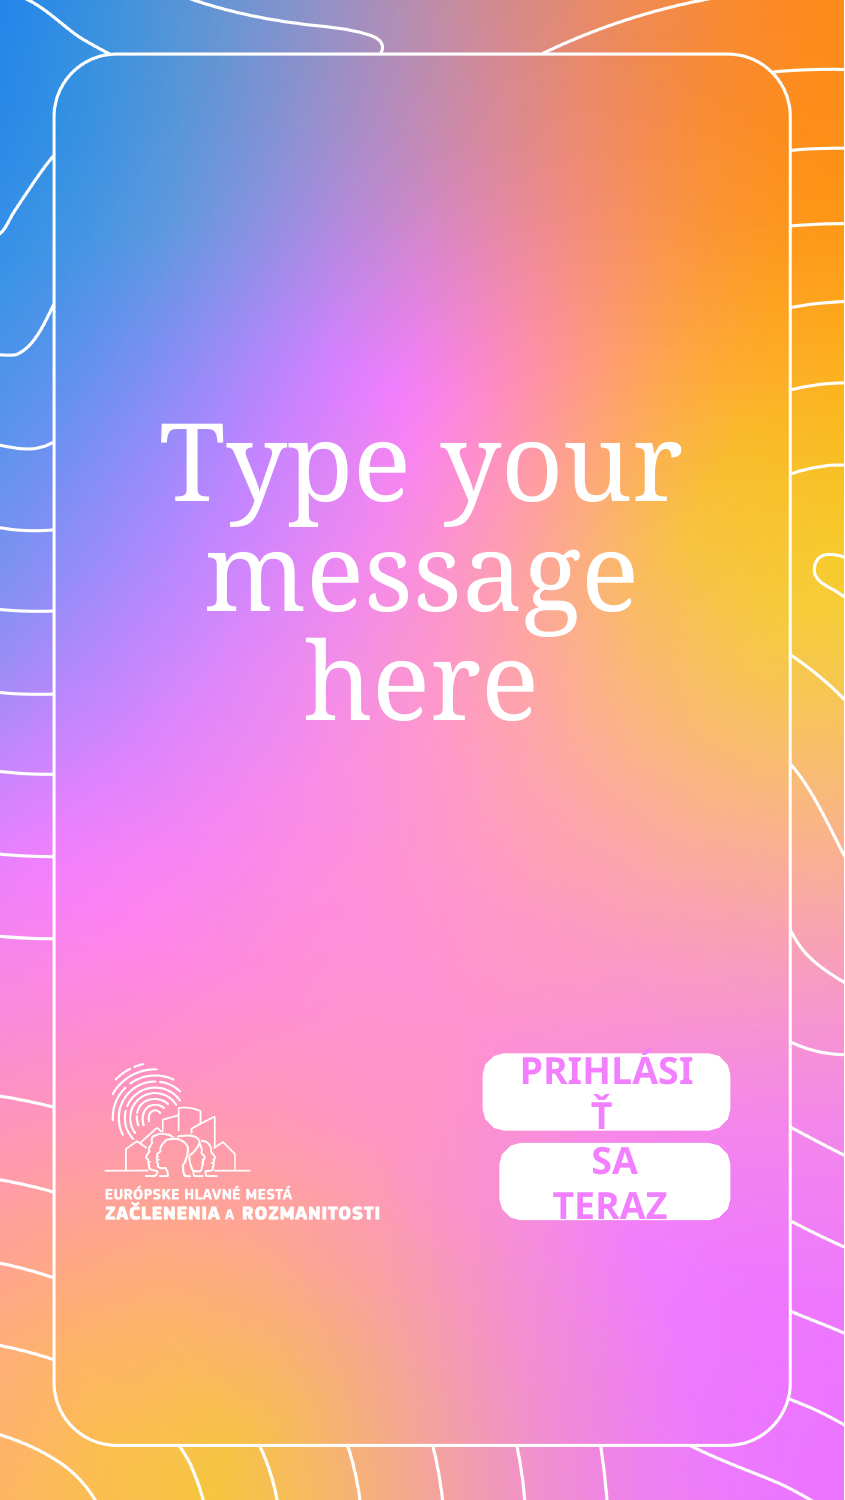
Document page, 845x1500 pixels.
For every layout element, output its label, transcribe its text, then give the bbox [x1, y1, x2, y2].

text_box SA TERAZ [513, 1156, 717, 1207]
title Type your message here [63, 163, 781, 993]
text_box PRIHLÁSIŤ [496, 1067, 717, 1117]
picture [0, 0, 844, 1500]
